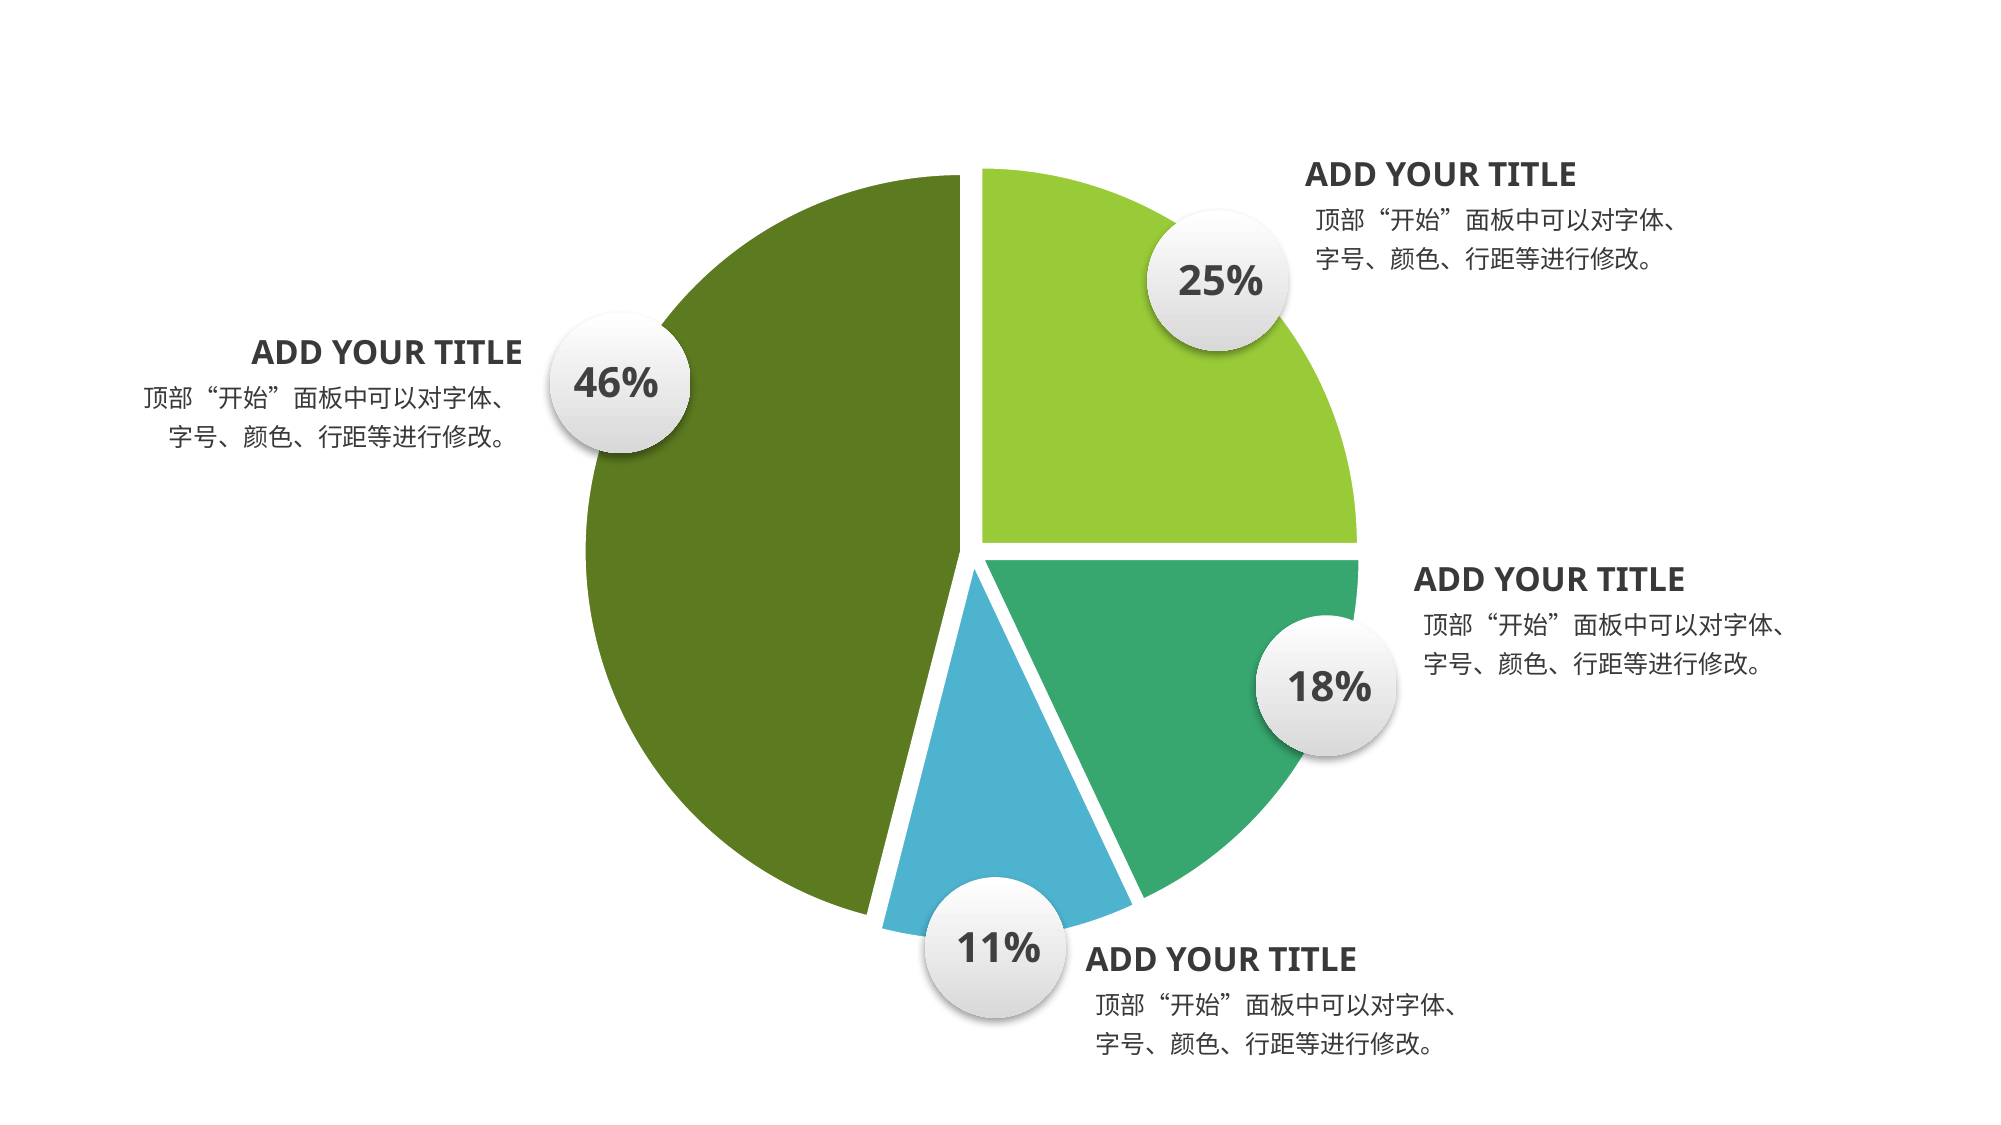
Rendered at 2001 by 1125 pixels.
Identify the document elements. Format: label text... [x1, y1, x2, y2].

text_box 顶部“开始”面板中可以对字体、字号、颜色、行距等进行修改。 [1408, 189, 1717, 279]
chart [538, 147, 1408, 958]
text_box 顶部“开始”面板中可以对字体、字号、颜色、行距等进行修改。 [1412, 594, 1825, 684]
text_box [1134, 210, 1307, 351]
text_box 顶部“开始”面板中可以对字体、字号、颜色、行距等进行修改。 [1084, 974, 1459, 1064]
text_box ADD YOUR TITLE [1408, 147, 1589, 199]
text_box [912, 877, 1085, 1018]
text_box ADD YOUR TITLE [1085, 958, 1369, 984]
text_box 顶部“开始”面板中可以对字体、字号、颜色、行距等进行修改。 [120, 367, 530, 457]
text_box ADD YOUR TITLE [1408, 552, 1697, 604]
text_box ADD YOUR TITLE [239, 325, 530, 377]
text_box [530, 312, 703, 454]
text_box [1243, 615, 1416, 756]
